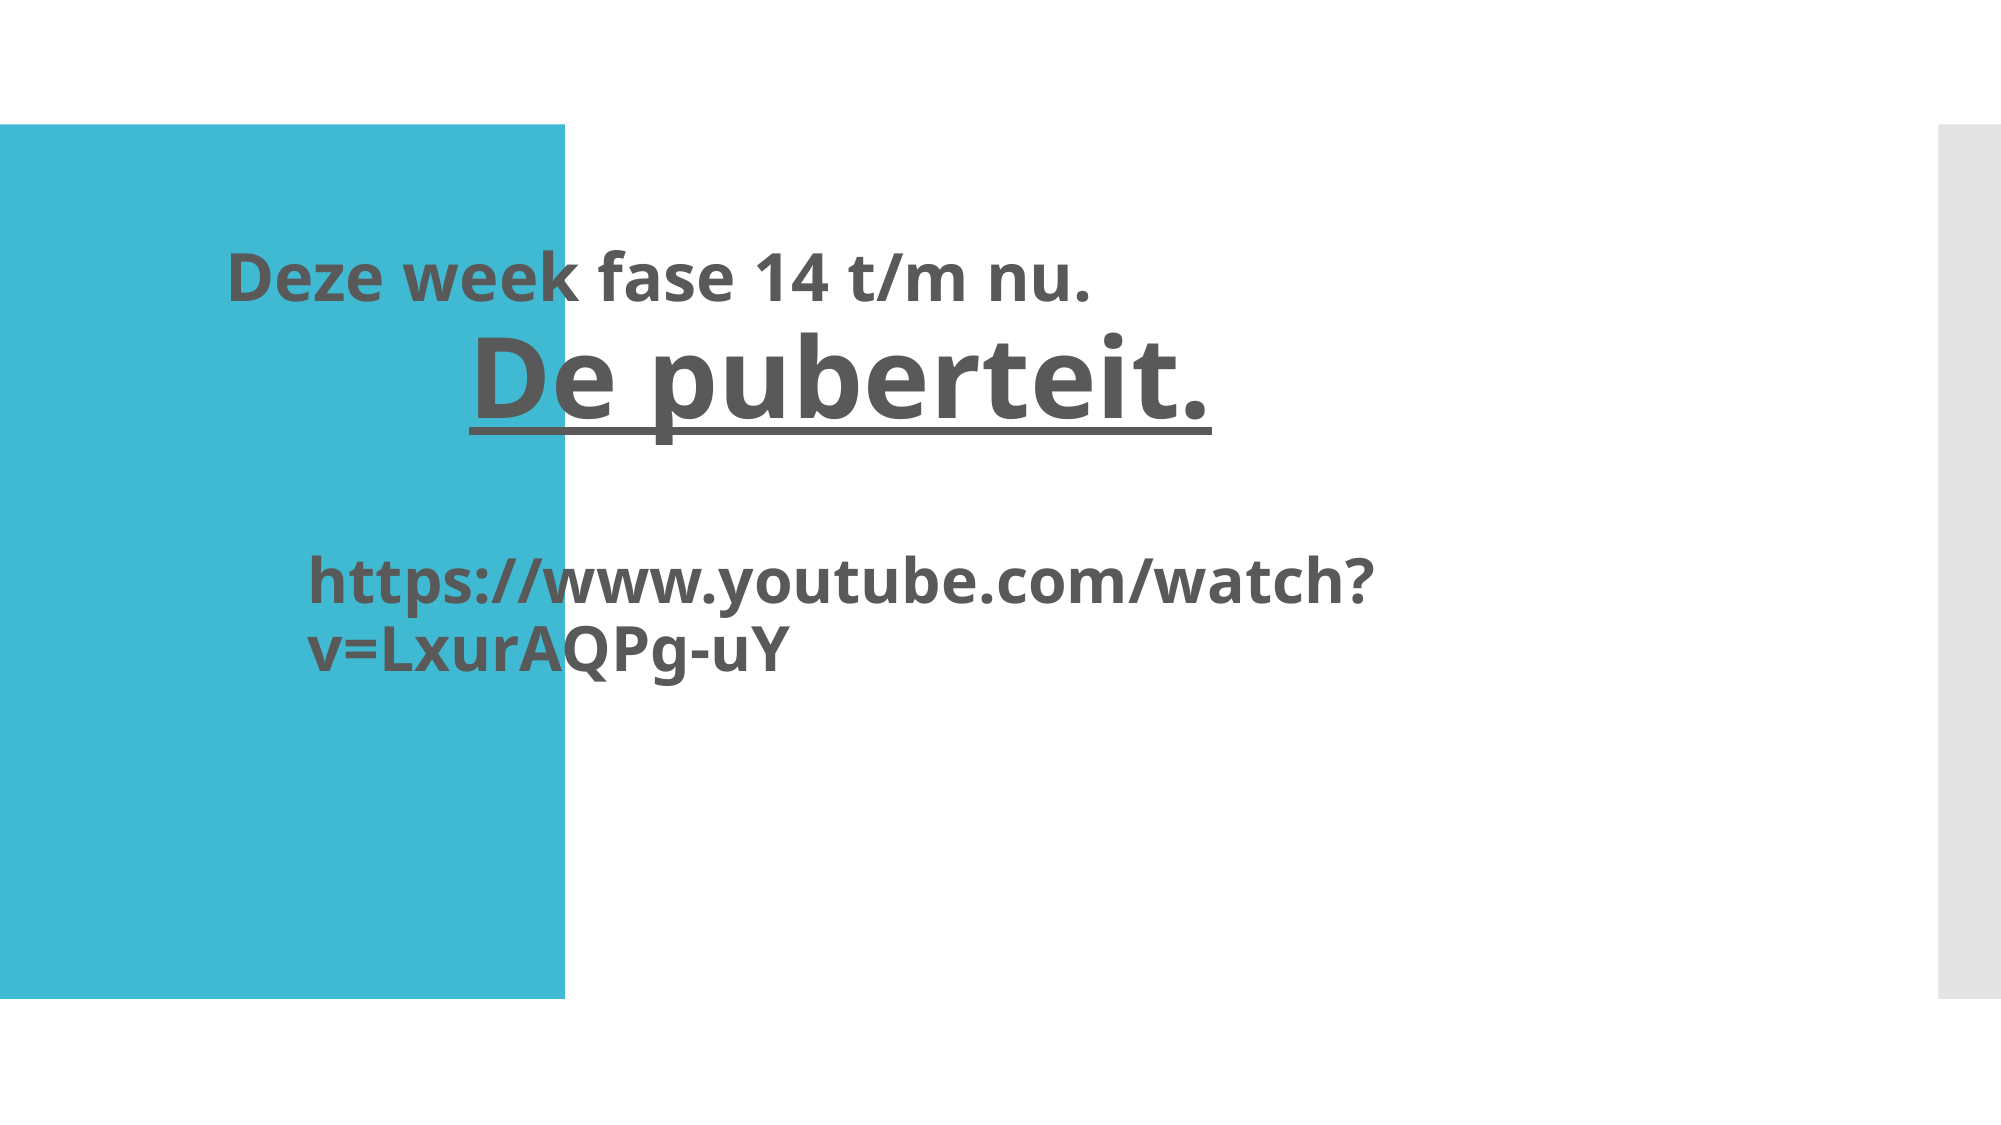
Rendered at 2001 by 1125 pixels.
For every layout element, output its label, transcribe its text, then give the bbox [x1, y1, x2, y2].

list Deze week fase 14 t/m nu. De puberteit. https://www.youtube.com/watch?v=LxurAQPg-uY [180, 148, 1595, 883]
